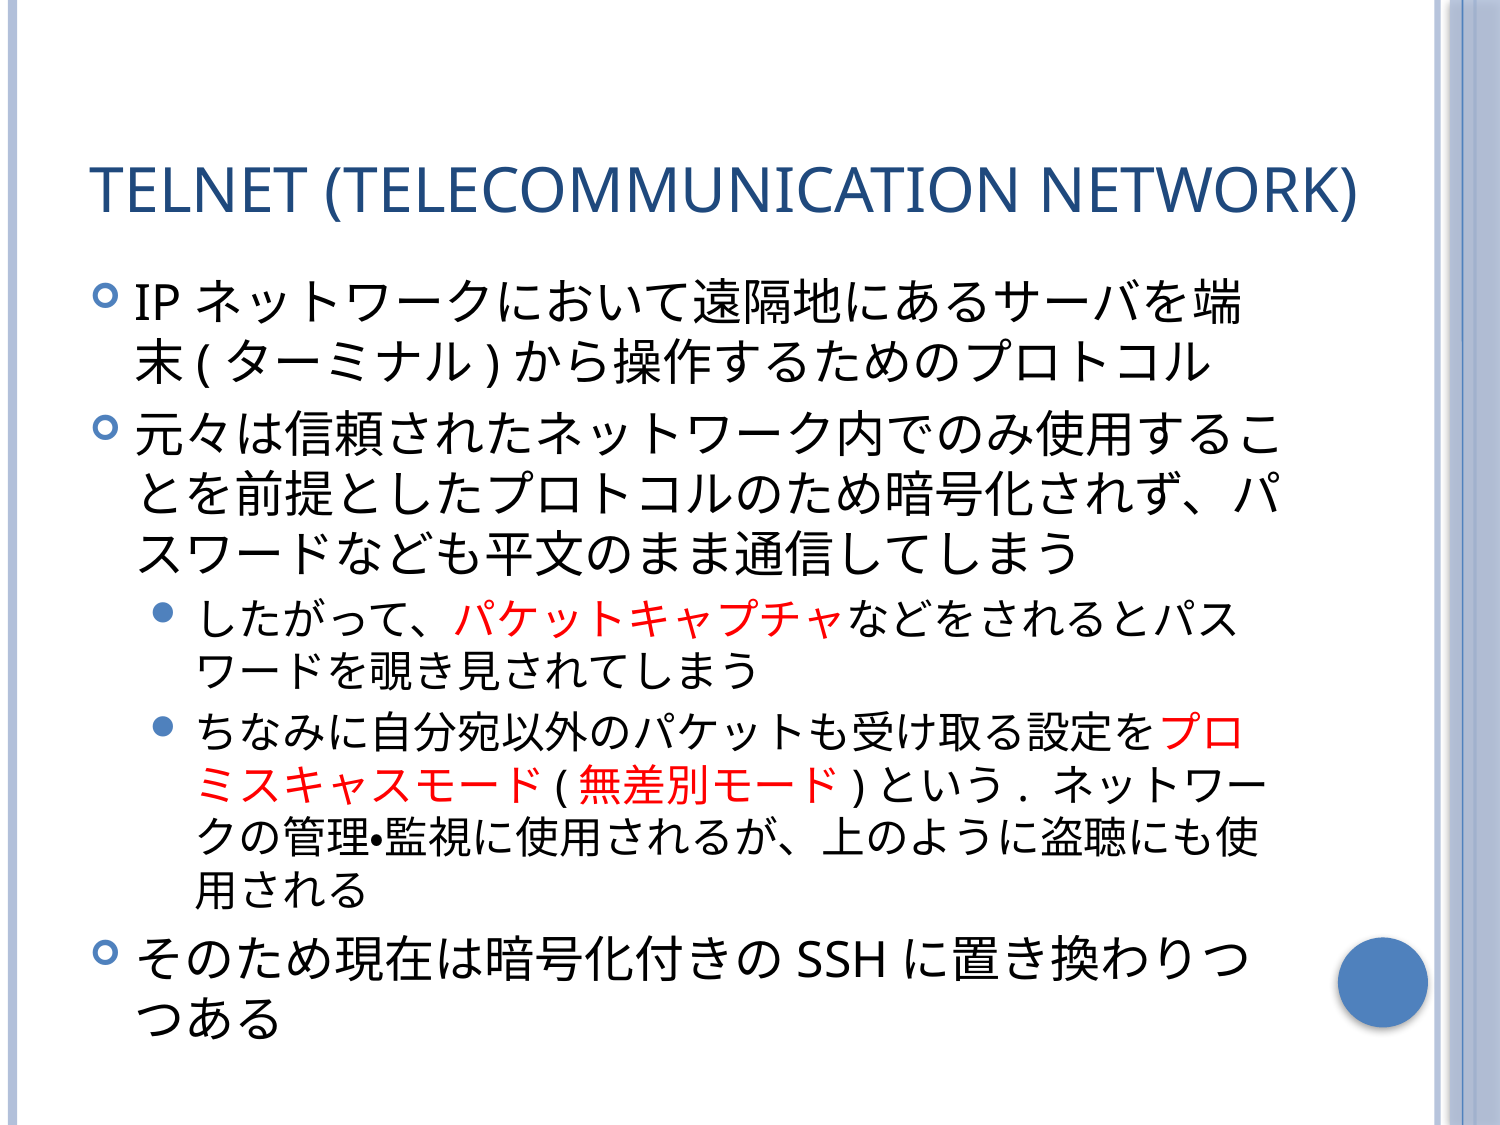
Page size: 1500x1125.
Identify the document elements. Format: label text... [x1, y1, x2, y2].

list IPネットワークにおいて遠隔地にあるサーバを端末(ターミナル)から操作するためのプロトコル 元々は信頼されたネットワーク内でのみ使用することを前提としたプロトコルのため暗号化されず、パスワードなども平文のまま通信してしまう したがって、パケットキャプチャなどをされるとパスワードを覗き見されてしまう ちなみに自分宛以外のパケットも受け取る設定をプロミスキャスモード(無差別モード)という. ネットワークの管理・監視に使用されるが、上のように盗聴にも使用される そのため現在は暗号化付きのSSHに置き換わりつつある [75, 262, 1300, 1062]
title Telnet (Telecommunication Network) [75, 45, 1376, 233]
